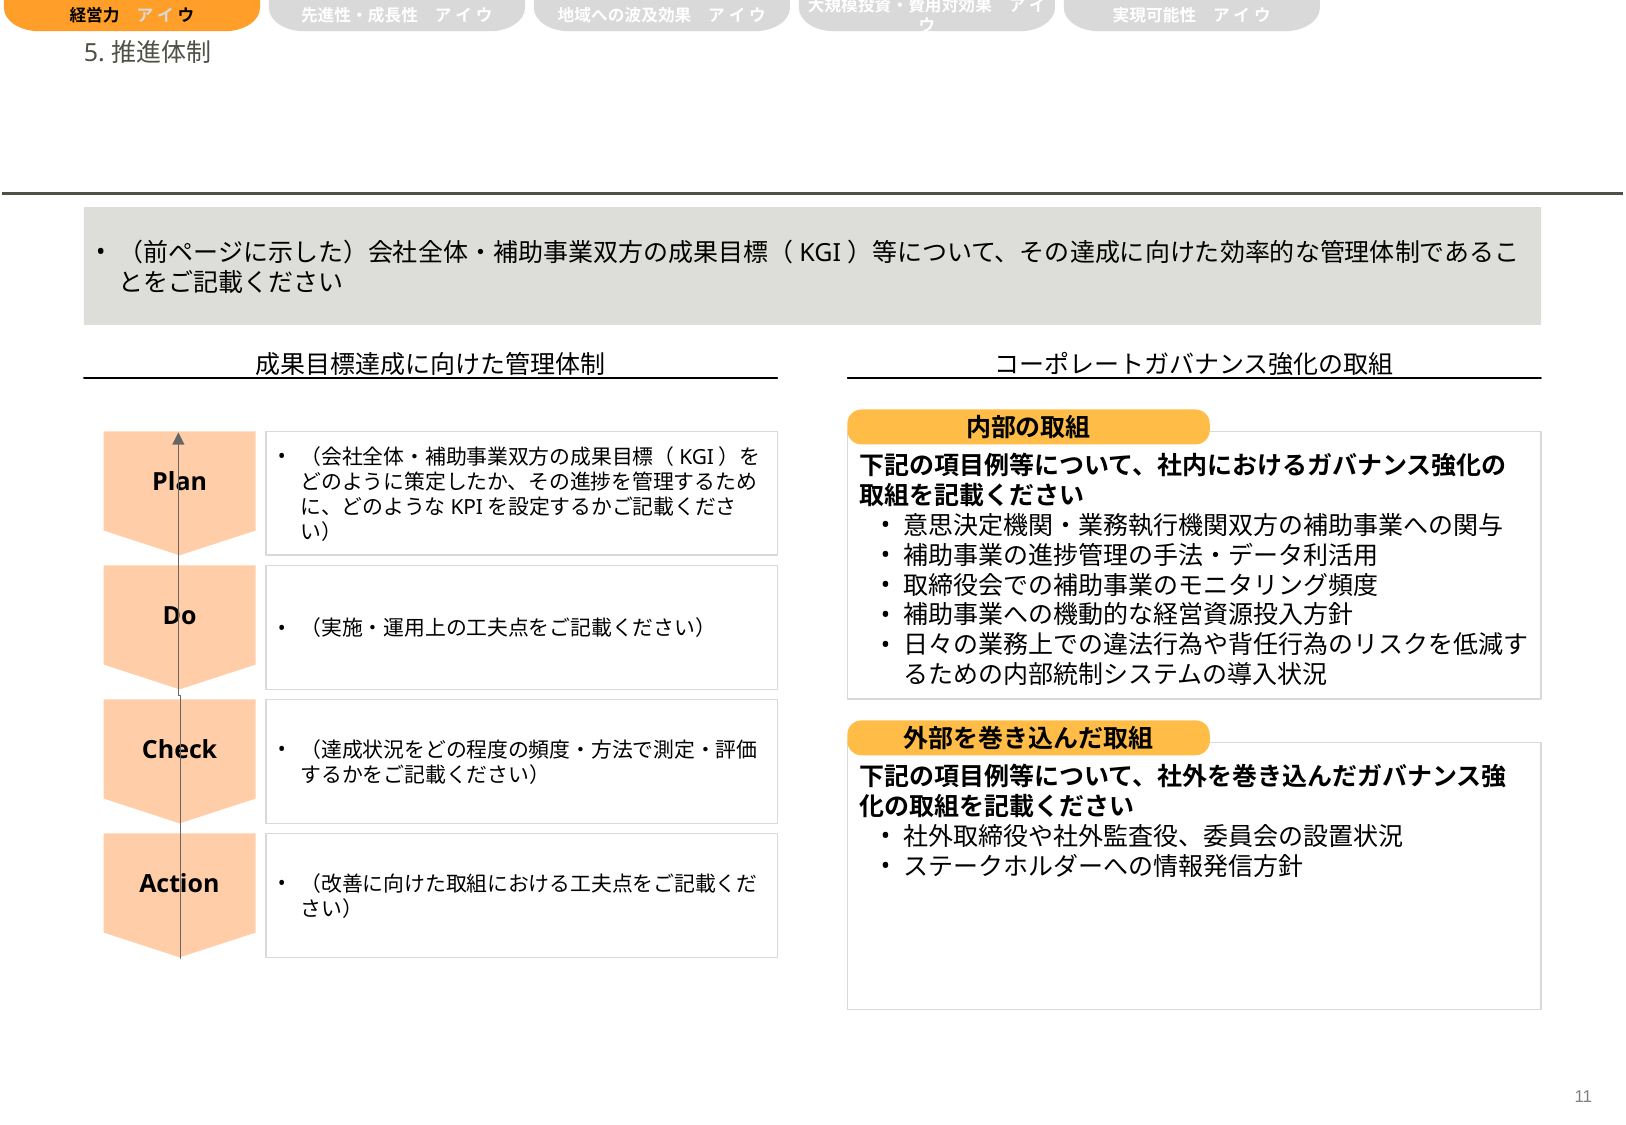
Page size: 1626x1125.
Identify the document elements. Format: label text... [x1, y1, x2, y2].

text_box 外部を巻き込んだ取組 [847, 720, 1210, 756]
text_box Do [179, 564, 257, 691]
text_box （会社全体・補助事業双方の成果目標（KGI）をどのように策定したか、その進捗を管理するために、どのようなKPIを設定するかご記載ください） [265, 430, 778, 556]
text_box （前ページに示した）会社全体・補助事業双方の成果目標（KGI）等について、その達成に向けた効率的な管理体制であることをご記載ください [83, 206, 1542, 326]
text_box 大規模投資・費用対効果 ア イ ウ [798, 0, 1056, 33]
text_box Plan [102, 430, 257, 557]
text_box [0, 693, 443, 697]
text_box （実施・運用上の工夫点をご記載ください） [265, 565, 778, 690]
title 5.推進体制 [83, 39, 1542, 68]
text_box Do [102, 564, 178, 690]
text_box Check [181, 698, 257, 824]
text_box （改善に向けた取組における工夫点をご記載ください） [265, 832, 778, 958]
text_box 内部の取組 [847, 409, 1210, 445]
text_box （達成状況をどの程度の頻度・方法で測定・評価するかをご記載ください） [265, 699, 778, 824]
text_box 下記の項目例等について、社内におけるガバナンス強化の取組を記載ください 意思決定機関・業務執行機関双方の補助事業への関与 補助事業の進捗管理の手法・データ利活用 取締役会での補助事業のモニタリング頻度 補助事業への機動的な経営資源投入方針 日々の業務上での違法行為や背任行為のリスクを低減するための内部統制システムの導入状況 [846, 431, 1542, 700]
text_box 実現可能性 ア イ ウ [1062, 0, 1321, 33]
text_box 下記の項目例等について、社外を巻き込んだガバナンス強化の取組を記載ください 社外取締役や社外監査役、委員会の設置状況 ステークホルダーへの情報発信方針 [846, 742, 1542, 1011]
text_box 経営力 ア イ ウ [3, 0, 261, 33]
text_box Check [102, 698, 180, 825]
text_box Action [102, 832, 180, 959]
text_box 先進性・成長性 ア イ ウ [268, 0, 526, 33]
text_box 地域への波及効果 ア イ ウ [533, 0, 791, 33]
text_box Action [181, 832, 257, 958]
